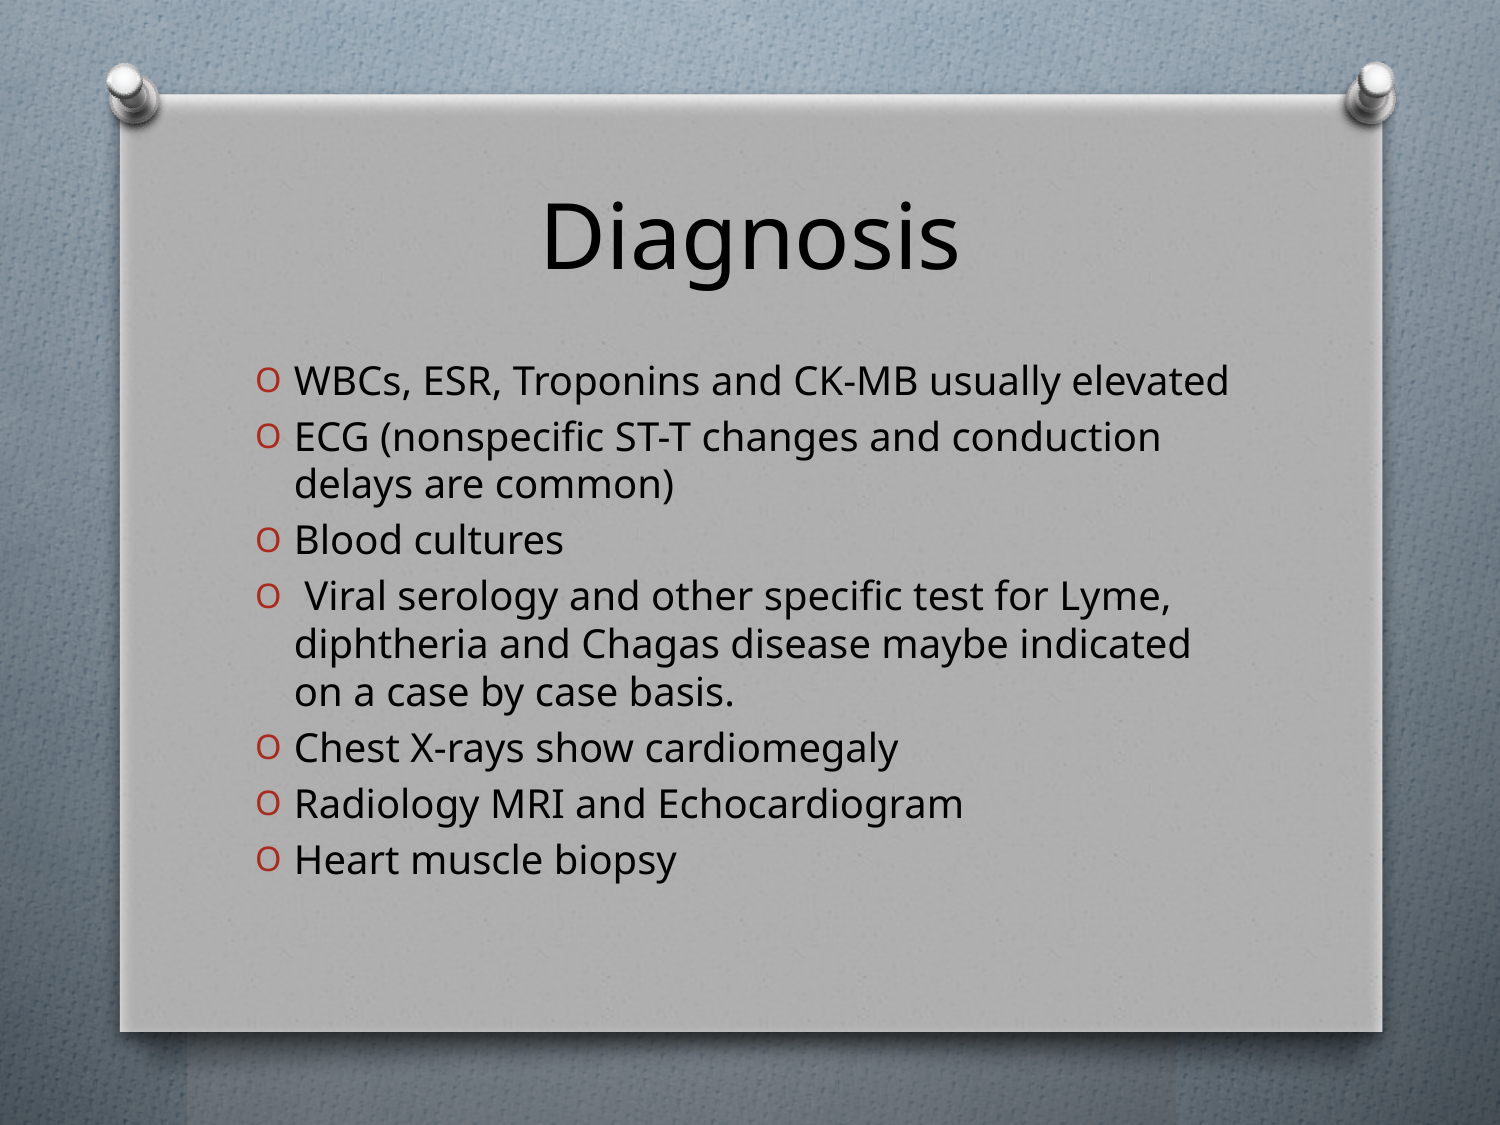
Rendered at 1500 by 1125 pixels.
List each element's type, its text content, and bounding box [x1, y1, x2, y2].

list WBCs, ESR, Troponins and CK-MB usually elevated ECG (nonspecific ST-T changes and conduction delays are common) Blood cultures Viral serology and other specific test for Lyme, diphtheria and Chagas disease maybe indicated on a case by case basis. Chest X-rays show cardiomegaly Radiology MRI and Echocardiogram Heart muscle biopsy [240, 347, 1257, 939]
title Diagnosis [179, 134, 1323, 332]
picture [1317, 35, 1439, 156]
picture [75, 29, 198, 153]
